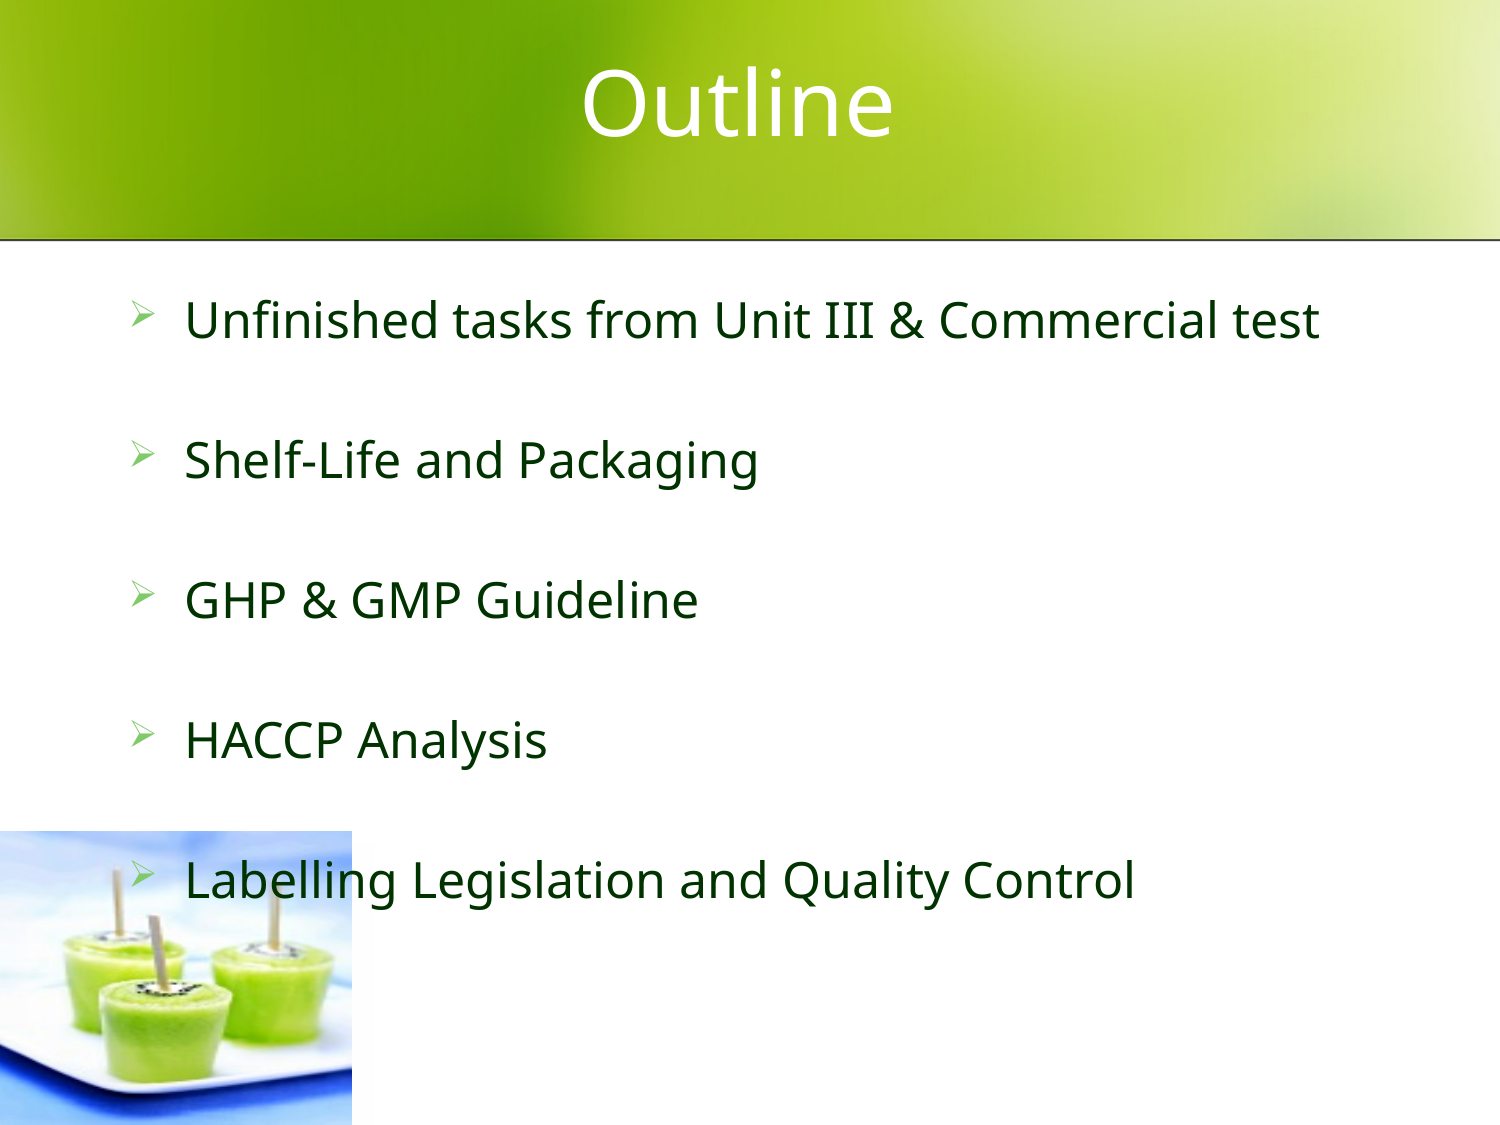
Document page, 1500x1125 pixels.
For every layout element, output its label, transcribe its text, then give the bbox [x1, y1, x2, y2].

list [0, 831, 352, 1125]
title Outline [62, 24, 1438, 176]
picture [0, 0, 1500, 1125]
text_box Unfinished tasks from Unit III & Commercial test Shelf-Life and Packaging GHP & GMP Guideline HACCP Analysis Labelling Legislation and Quality Control [113, 281, 1489, 944]
